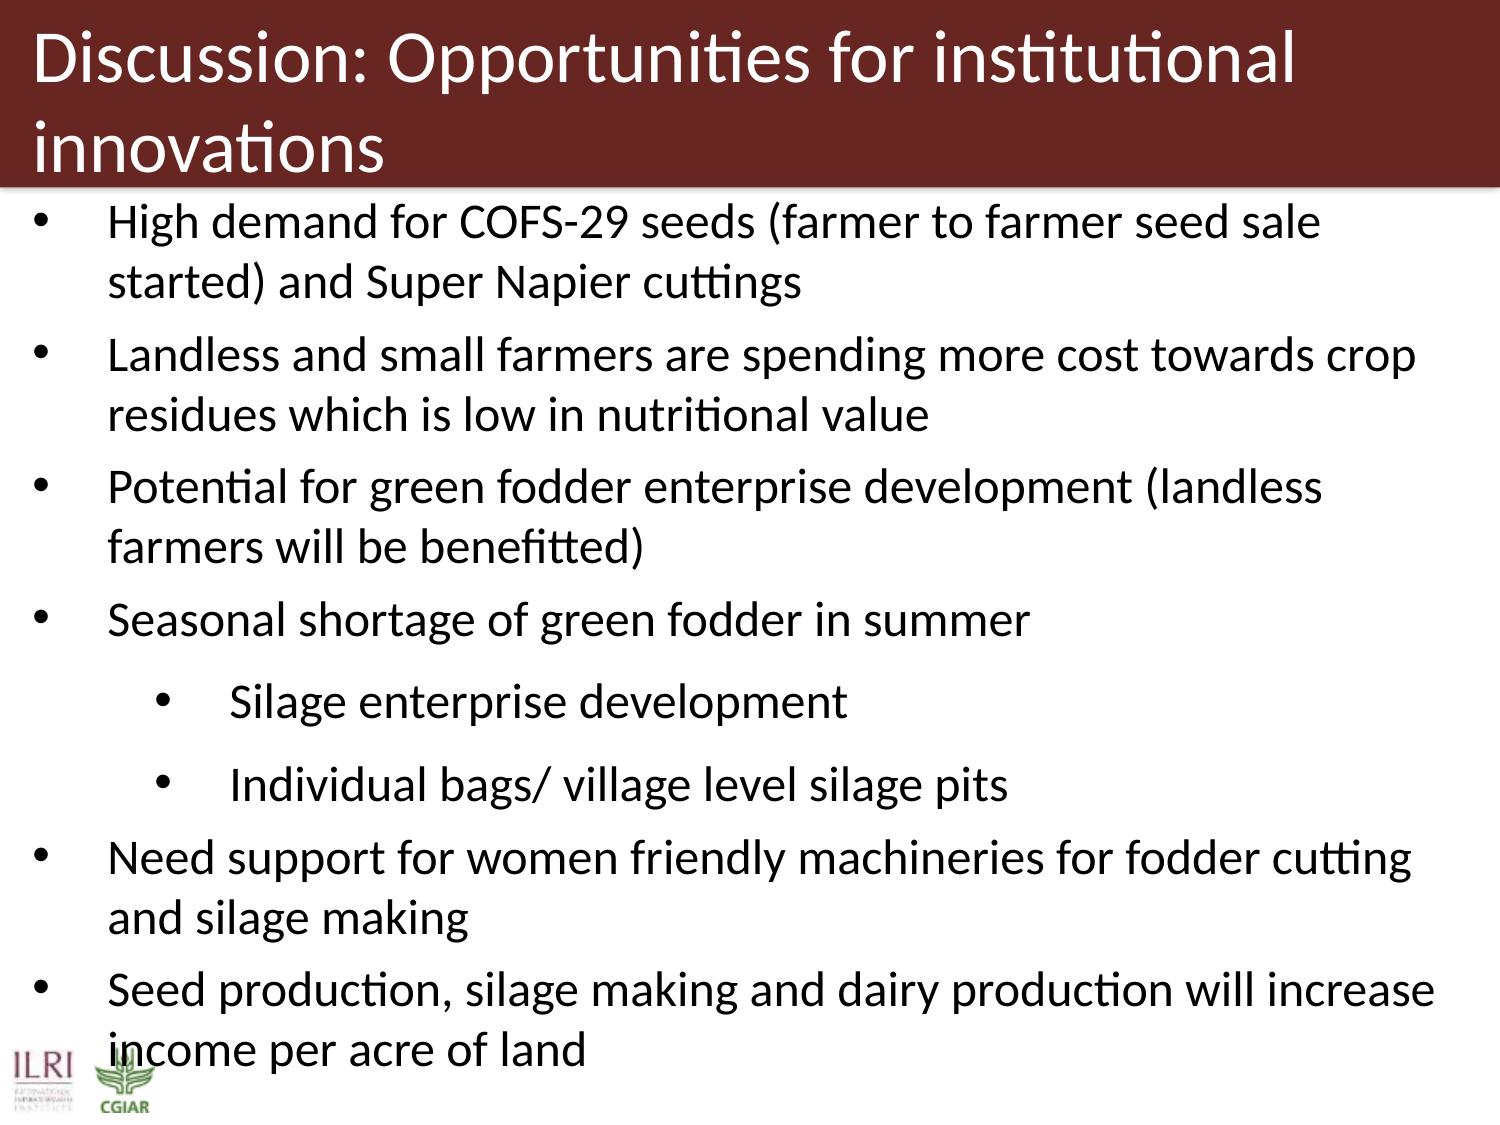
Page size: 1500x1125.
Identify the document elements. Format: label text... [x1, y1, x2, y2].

picture [12, 1049, 74, 1113]
title Discussion: Opportunities for institutional innovations [17, 0, 1368, 181]
list High demand for COFS-29 seeds (farmer to farmer seed sale started) and Super Napier cuttings Landless and small farmers are spending more cost towards crop residues which is low in nutritional value Potential for green fodder enterprise development (landless farmers will be benefitted) Seasonal shortage of green fodder in summer Silage enterprise development Individual bags/ village level silage pits Need support for women friendly machineries for fodder cutting and silage making Seed production, silage making and dairy production will increase income per acre of land [17, 181, 1483, 932]
picture [94, 1041, 155, 1113]
